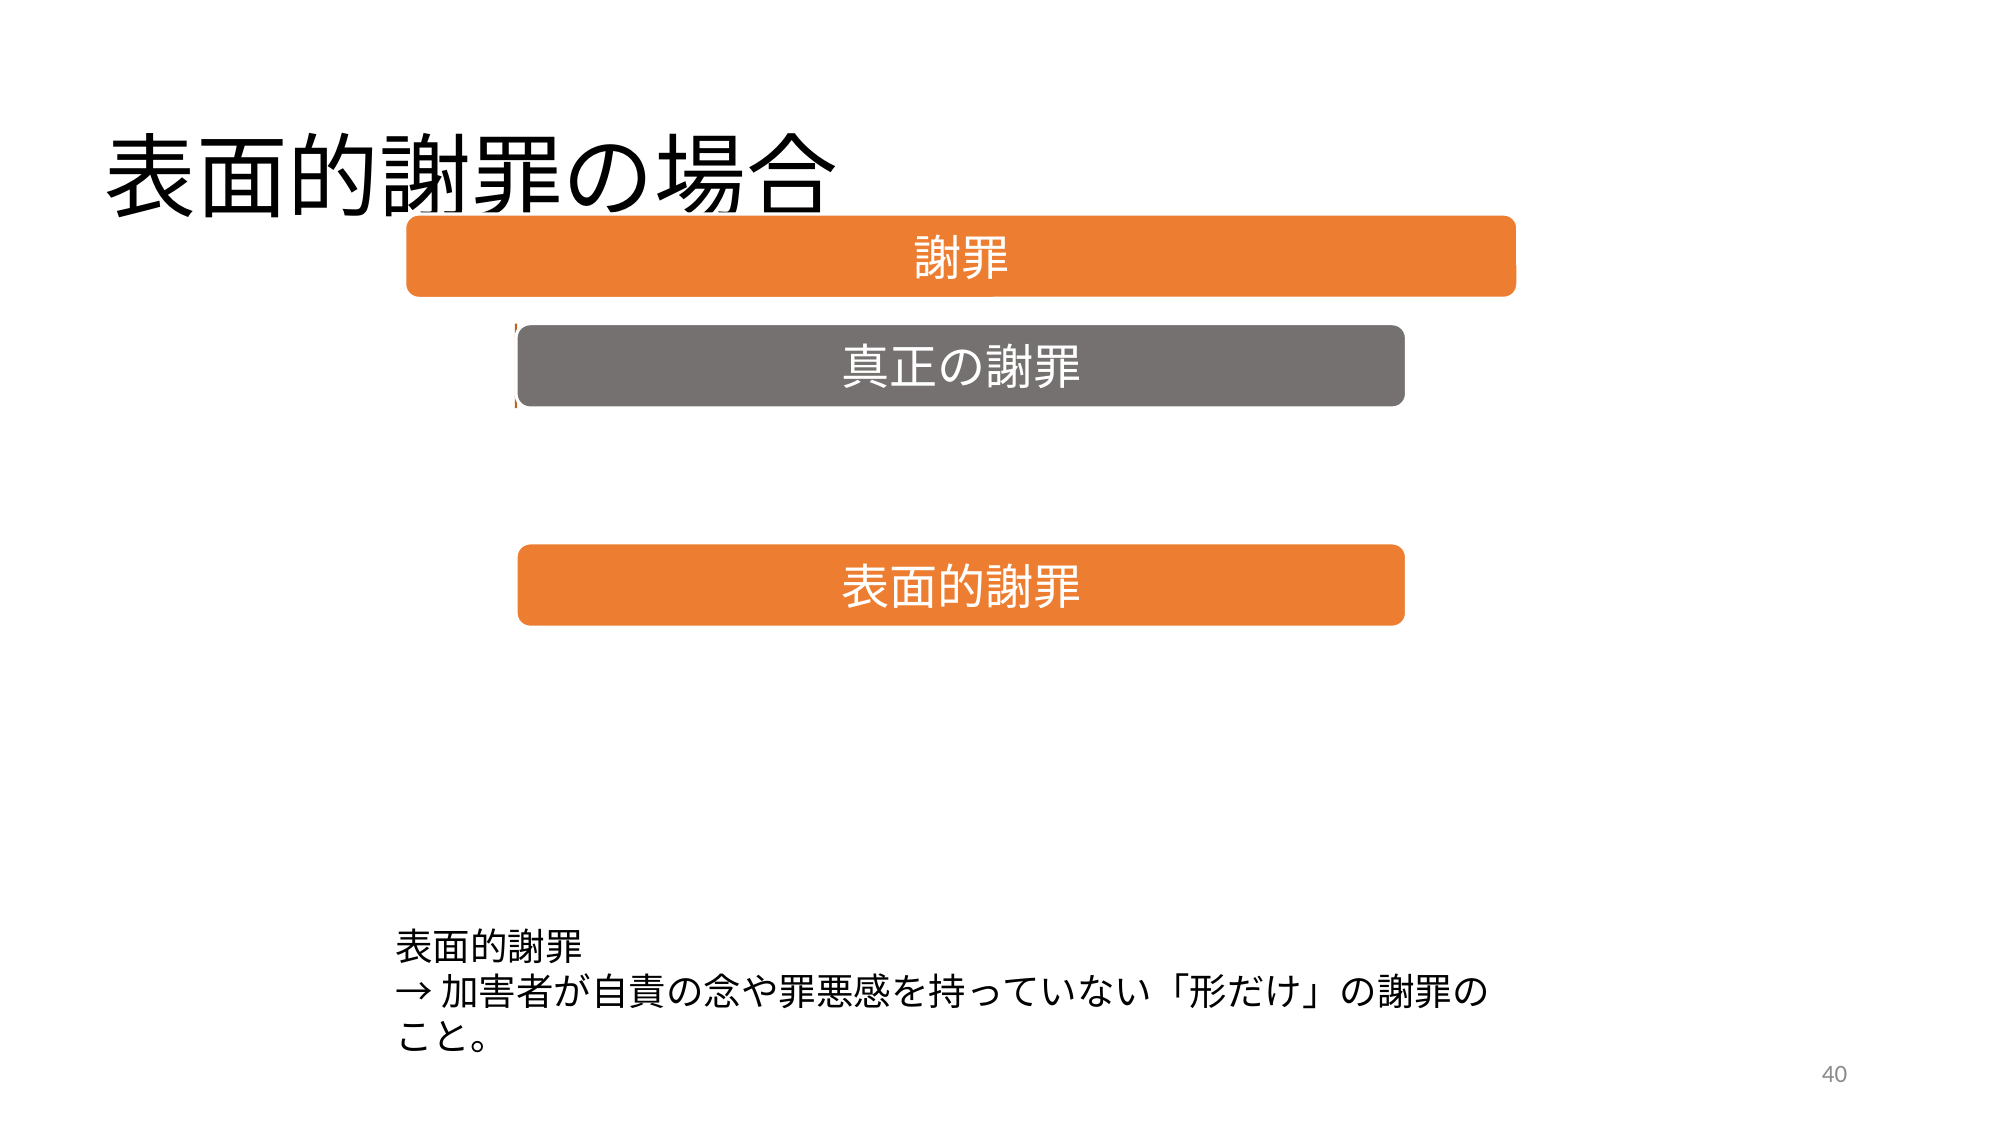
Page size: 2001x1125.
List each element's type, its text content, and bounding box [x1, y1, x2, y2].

slide_number 40 [1412, 1042, 1863, 1103]
text_box 表面的謝罪 →加害者が自責の念や罪悪感を持っていない「形だけ」の謝罪のこと。 [380, 915, 1523, 1066]
title 表面的謝罪の場合 [89, 106, 1815, 255]
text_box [265, 214, 1657, 847]
